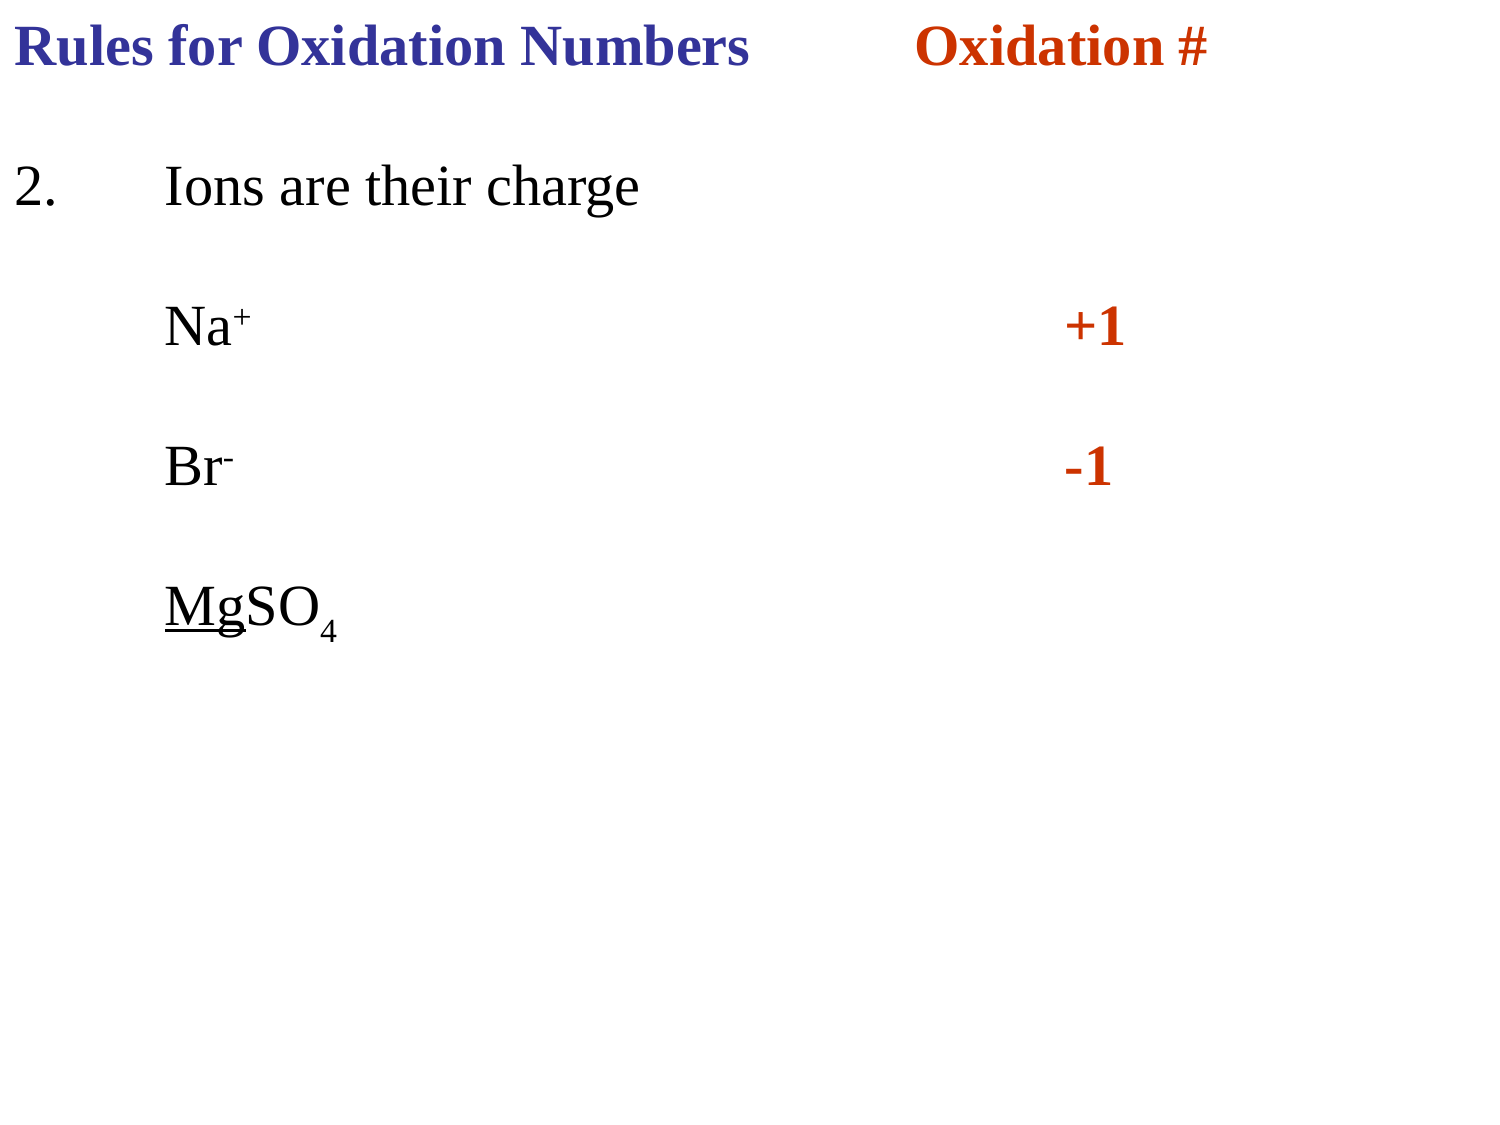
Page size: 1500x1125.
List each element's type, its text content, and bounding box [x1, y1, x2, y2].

text_box Rules for Oxidation Numbers Oxidation # 2. Ions are their charge Na+ +1 Br- -1 MgSO4 [0, 0, 1500, 658]
